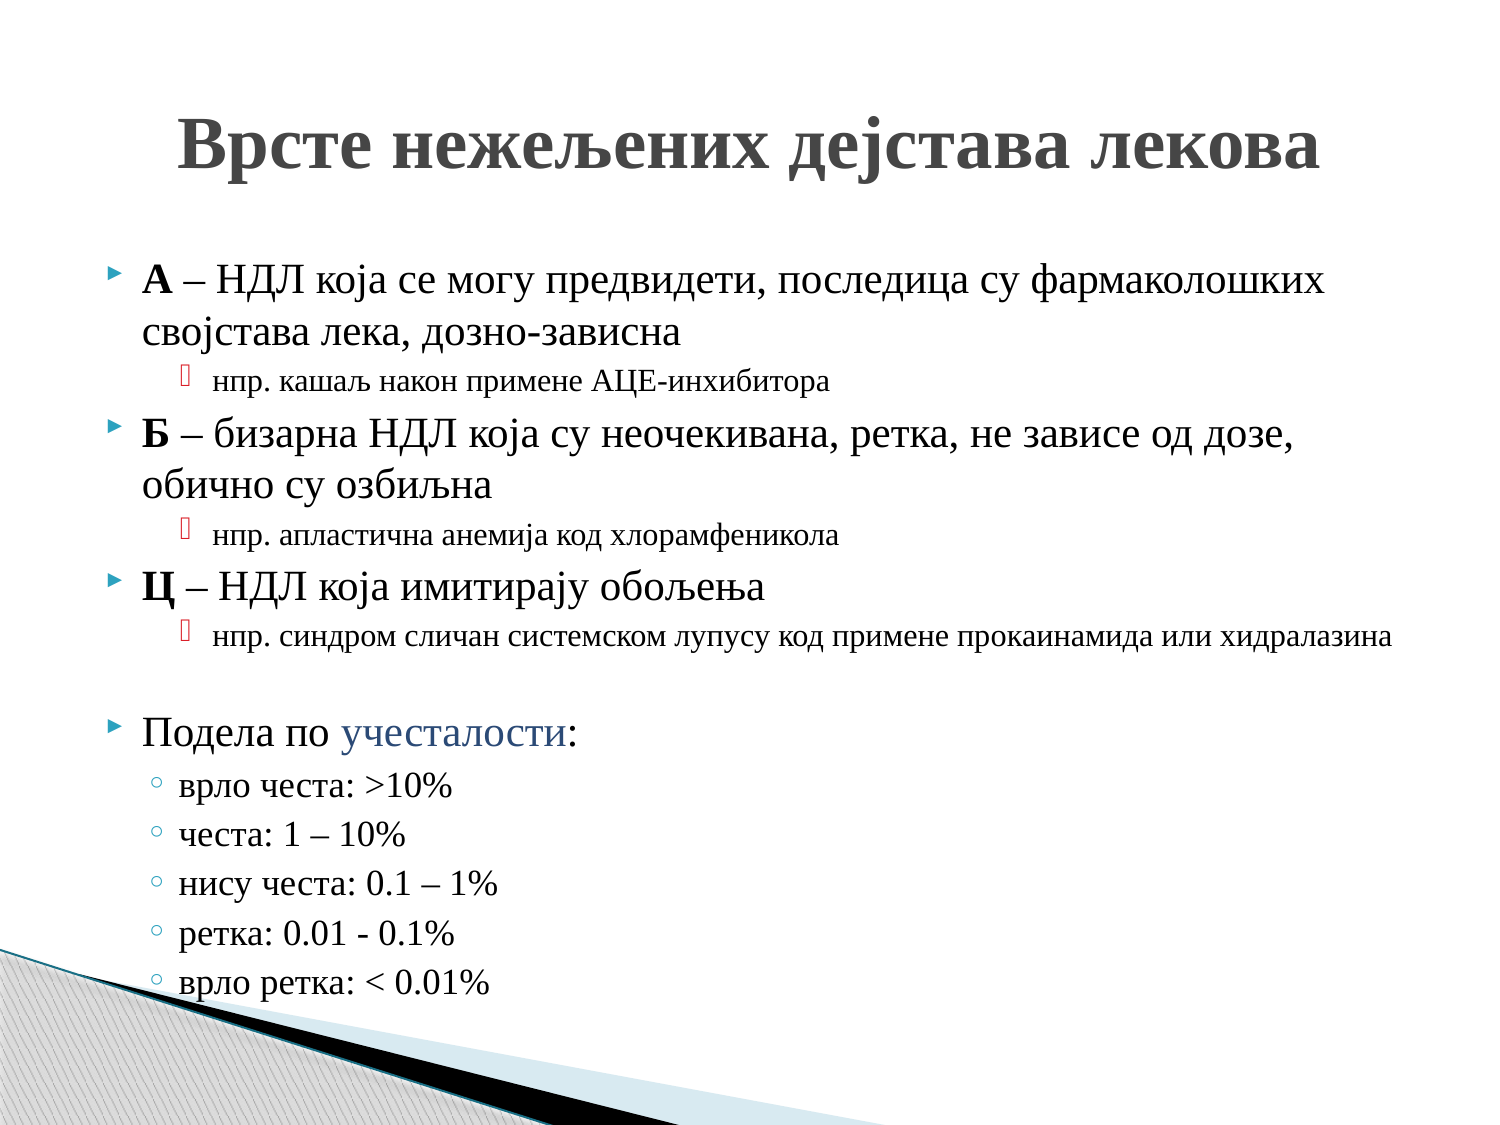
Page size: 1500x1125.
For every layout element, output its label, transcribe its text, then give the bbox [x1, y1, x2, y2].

title Врсте нежељених дејстава лекова [75, 45, 1425, 233]
list А – НДЛ која се могу предвидети, последица су фармаколошких својстава лека, дозно-зависна нпр. кашаљ након примене АЦЕ-инхибитора Б – бизарна НДЛ која су неочекивана, ретка, не зависе од дозе, обично су озбиљна нпр. апластична анемија код хлорамфеникола Ц – НДЛ која имитирају обољења нпр. синдром сличан системском лупусу код примене прокаинамида или хидралазина Подела по учесталости: врло честа: >10% честа: 1 – 10% нису честа: 0.1 – 1% ретка: 0.01 - 0.1% врло ретка: < 0.01% [75, 243, 1425, 1035]
